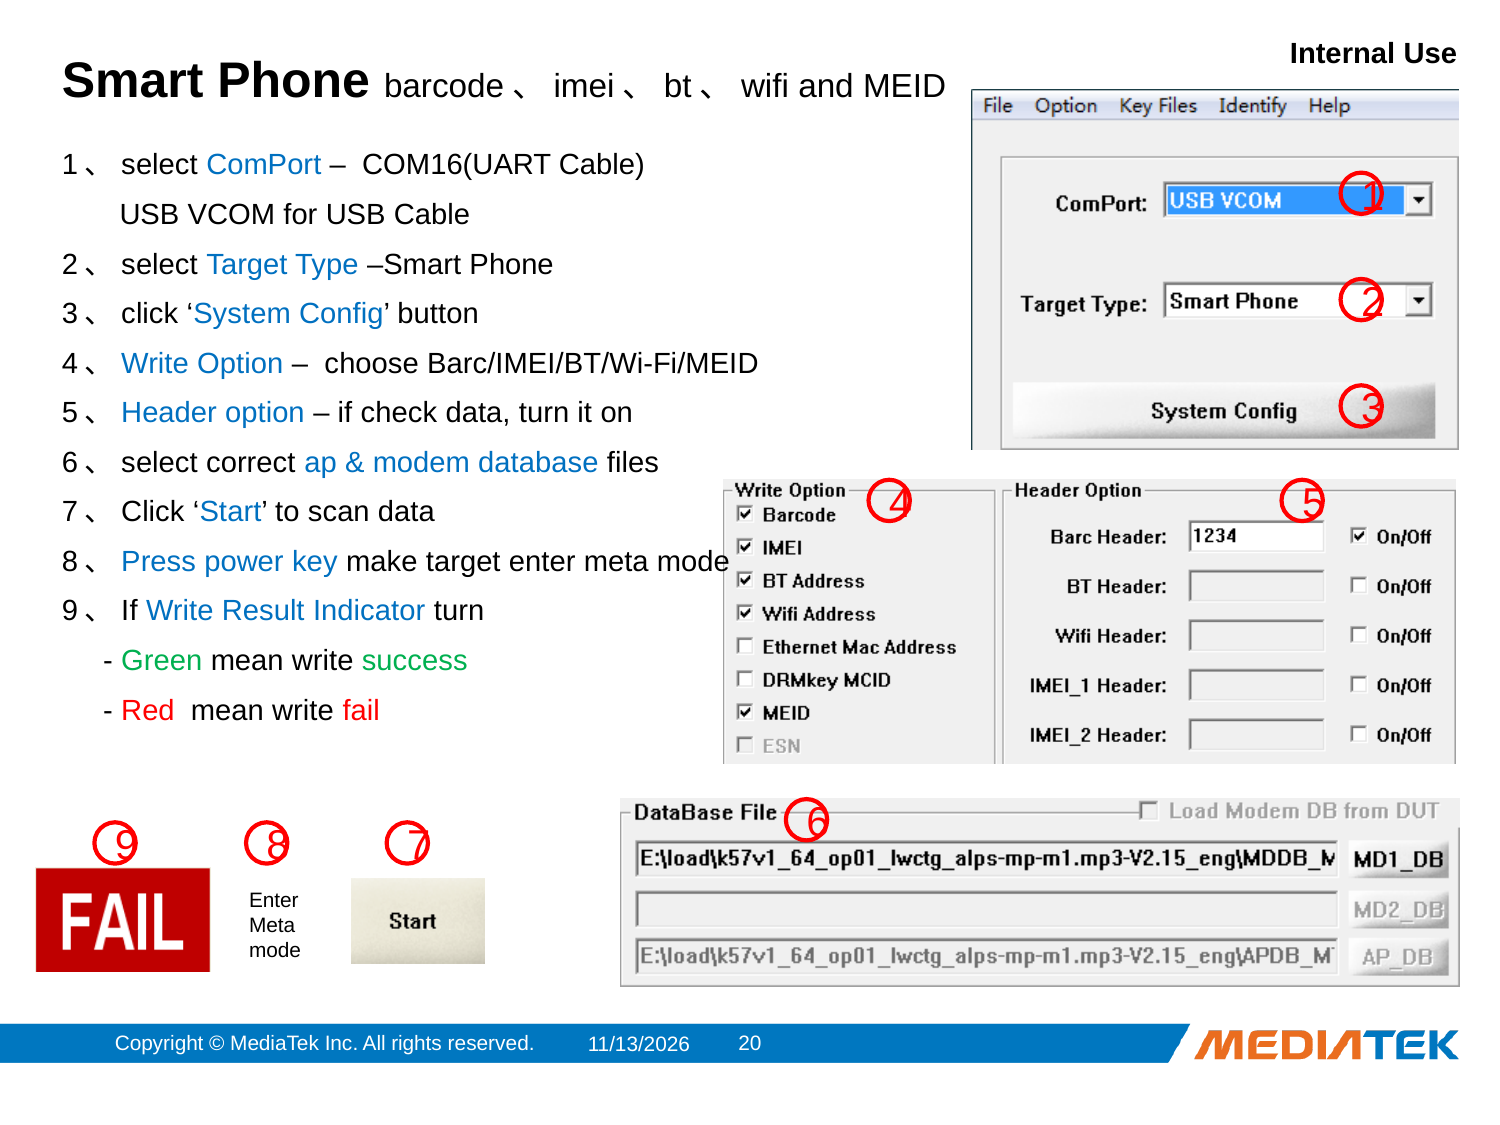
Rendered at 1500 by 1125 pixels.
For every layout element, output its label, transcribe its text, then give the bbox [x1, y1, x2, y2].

picture [970, 89, 1459, 450]
list 1、select ComPort – COM16(UART Cable) USB VCOM for USB Cable 2、select Target Type –Smart Phone 3、click ‘System Config’ button 4、Write Option – choose Barc/IMEI/BT/Wi-Fi/MEID 5、Header option – if check data, turn it on 6、select correct ap & modem database files 7、Click ‘Start’ to scan data 8、Press power key make target enter meta mode 9、If Write Result Indicator turn - Green mean write success - Red mean write fail [46, 138, 1500, 996]
picture [723, 479, 1457, 764]
text_box 8 [243, 820, 290, 866]
title Smart Phone barcode、imei、bt、wifi and MEID [46, 23, 1370, 132]
text_box Enter Meta mode [234, 878, 329, 969]
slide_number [573, 1022, 711, 1090]
picture [619, 798, 1460, 987]
slide_number 19 [711, 1022, 789, 1090]
picture [34, 866, 212, 973]
picture [0, 1023, 99, 1063]
picture [351, 878, 485, 964]
picture [789, 1023, 1459, 1063]
text_box 9 [92, 820, 138, 865]
footer Copyright © MediaTek Inc. All rights reserved. [99, 1022, 573, 1090]
text_box 7 [384, 820, 431, 866]
